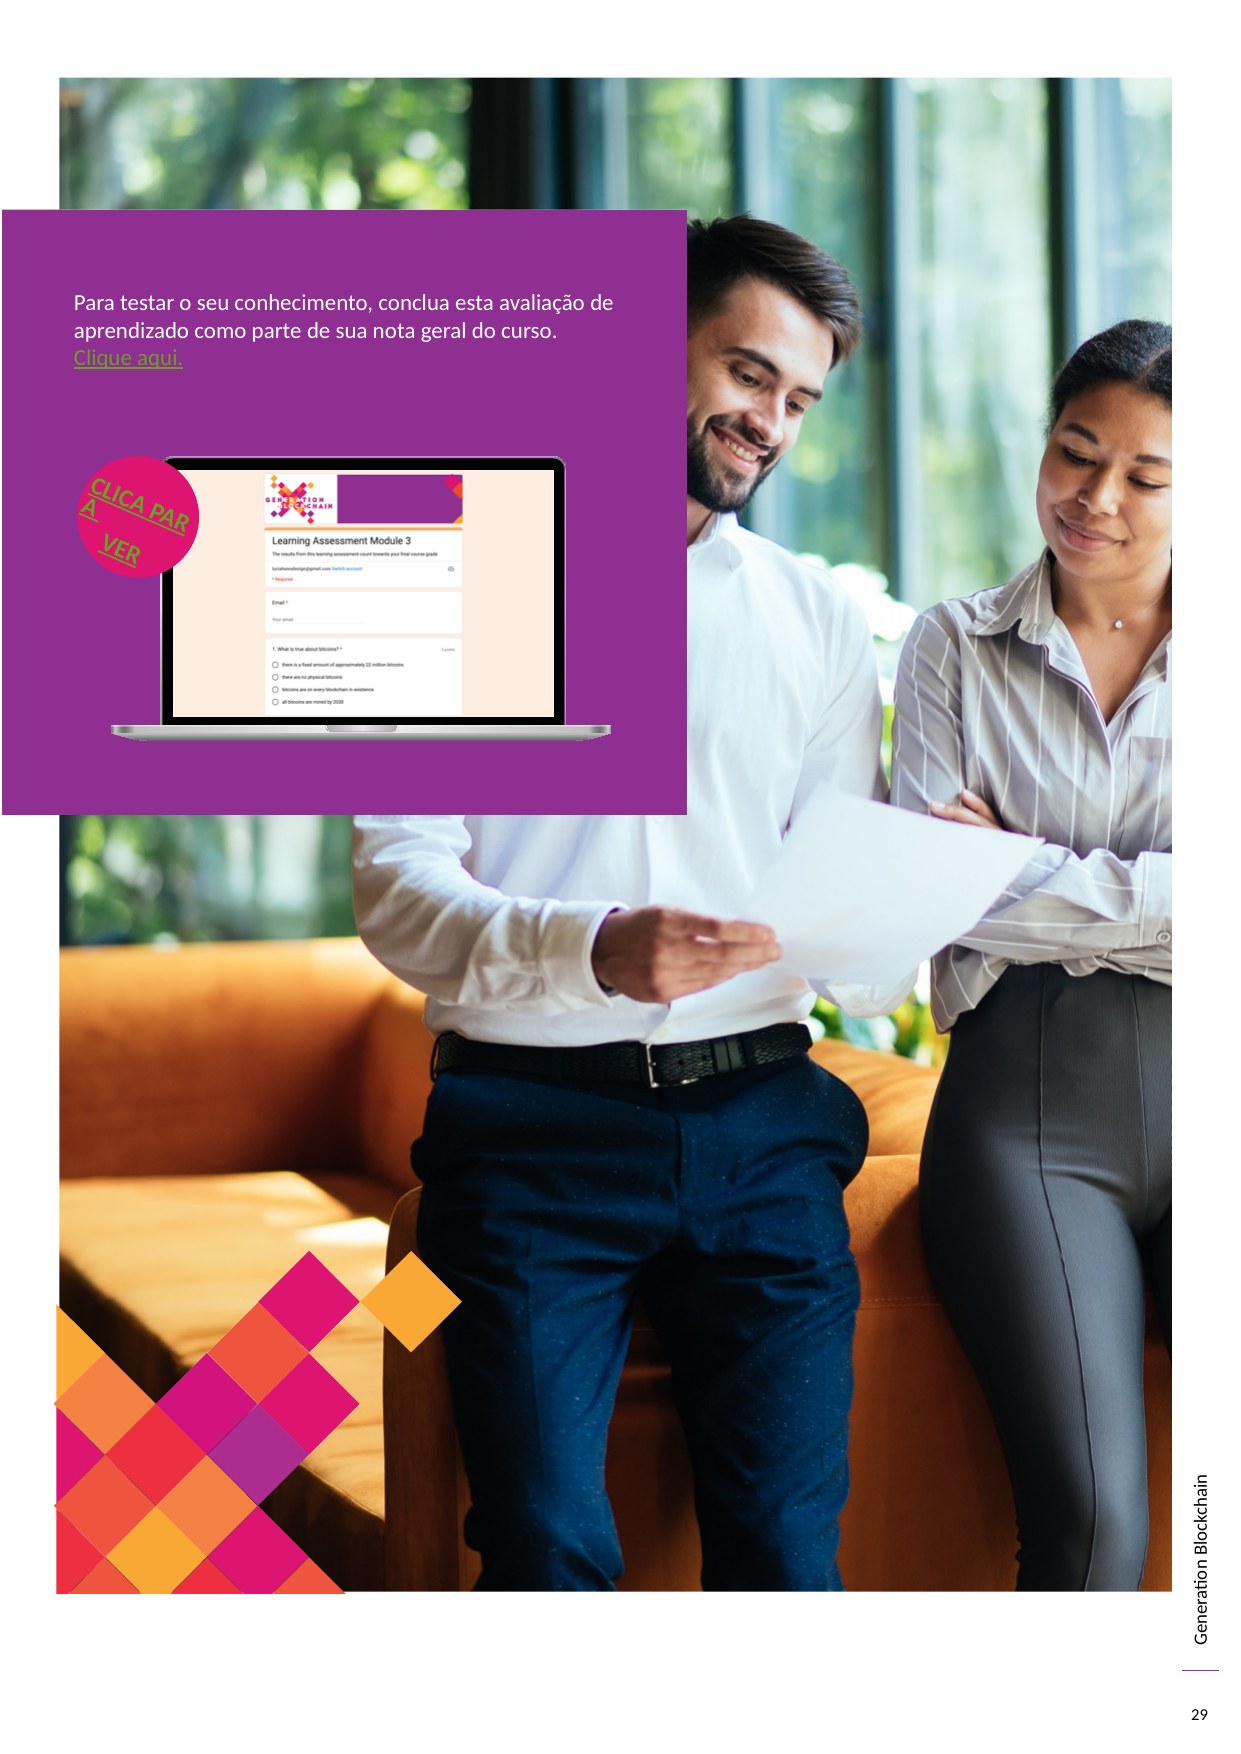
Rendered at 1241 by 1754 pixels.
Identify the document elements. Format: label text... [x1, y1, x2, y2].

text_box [111, 456, 611, 741]
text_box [66, 455, 202, 578]
slide_number 89 [1170, 1692, 1229, 1736]
picture [59, 77, 1172, 1592]
